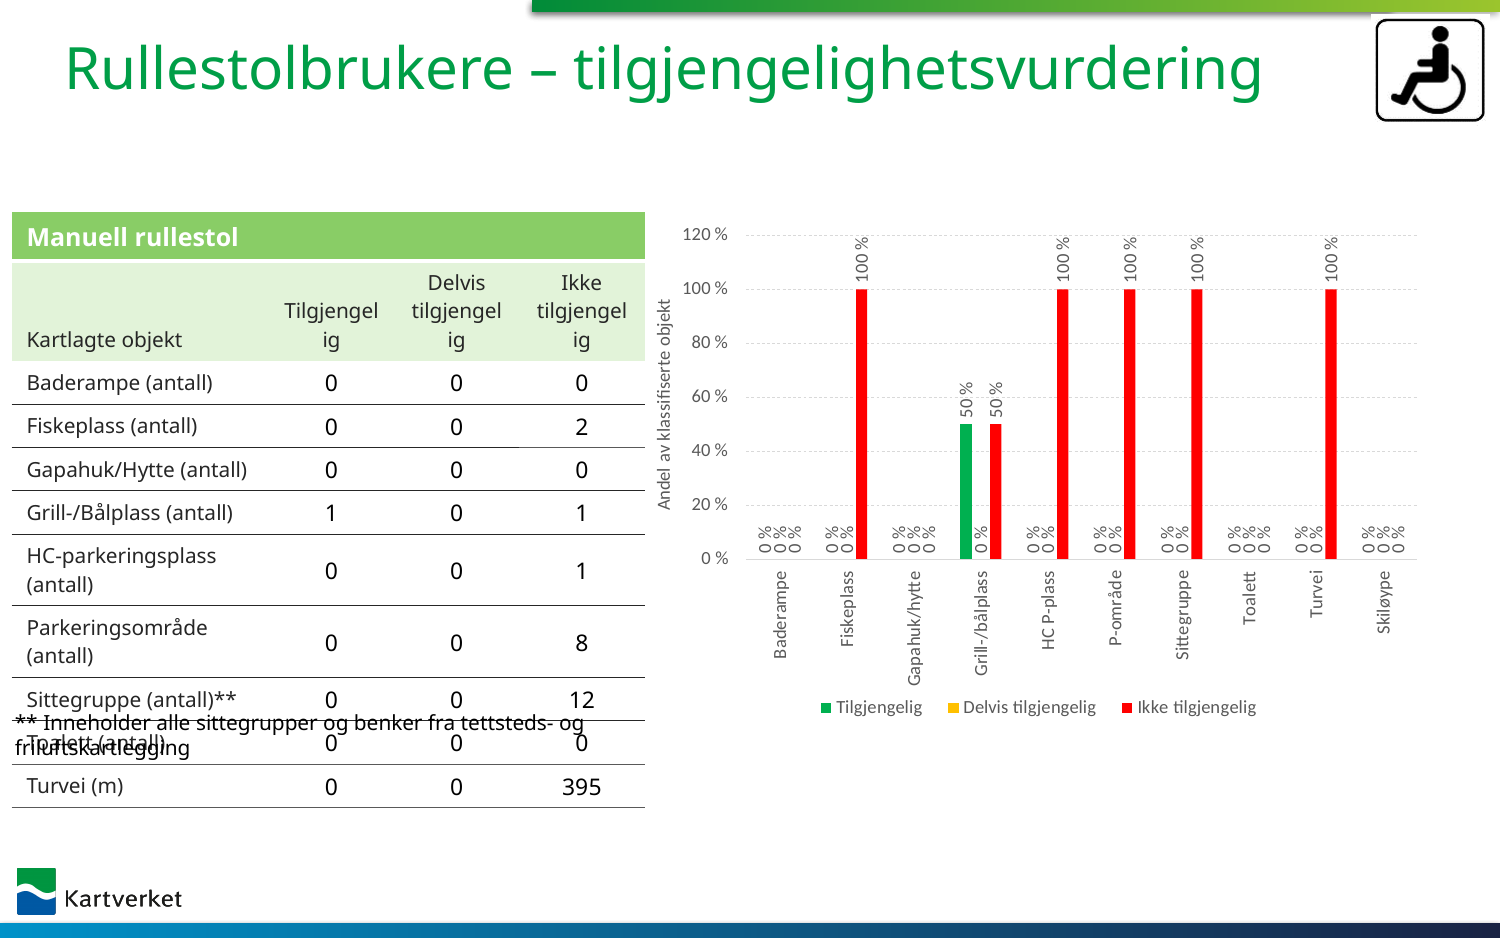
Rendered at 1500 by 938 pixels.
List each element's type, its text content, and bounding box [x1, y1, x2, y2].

table_cell 0 [519, 448, 638, 490]
table_header Manuell rullestol [12, 212, 645, 259]
picture [643, 218, 1427, 728]
table_cell 0 [269, 405, 394, 447]
table_cell Sittegruppe (antall)** [12, 678, 269, 702]
table_cell 0 [519, 361, 638, 404]
picture [1371, 13, 1491, 127]
table_cell 0 [269, 361, 394, 404]
text_box Rullestolbrukere – tilgjengelighetsvurdering [49, 12, 1372, 109]
table_cell Baderampe (antall) [12, 361, 269, 404]
table_cell 2 [519, 405, 638, 447]
table_cell Kartlagte objekt [12, 263, 269, 361]
table_cell Ikke tilgjengelig [519, 263, 638, 361]
table_cell 12 [519, 678, 638, 702]
table_cell 0 [269, 535, 394, 605]
table_cell 0 [394, 768, 519, 807]
table_cell 1 [519, 491, 638, 534]
text_box ** Inneholder alle sittegrupper og benker fra tettsteds- og friluftskartlegging [0, 702, 745, 768]
table_cell Gapahuk/Hytte (antall) [12, 448, 269, 490]
table_cell Fiskeplass (antall) [12, 405, 269, 447]
table_cell 0 [394, 448, 519, 490]
table_cell HC-parkeringsplass (antall) [12, 535, 269, 605]
table_cell 0 [394, 405, 519, 447]
table_cell 0 [394, 678, 519, 702]
table_cell 395 [519, 768, 645, 807]
table_cell 0 [394, 606, 519, 677]
table_cell 0 [269, 606, 394, 677]
table_cell 0 [269, 448, 394, 490]
table_cell 8 [519, 606, 638, 677]
table_cell Delvis tilgjengelig [394, 263, 519, 361]
table_cell Tilgjengelig [269, 263, 394, 361]
table_cell 1 [269, 491, 394, 534]
table_cell 0 [394, 361, 519, 404]
table_cell 0 [394, 491, 519, 534]
table_cell 0 [269, 678, 394, 702]
table_cell 0 [394, 535, 519, 605]
table_cell Turvei (m) [12, 768, 269, 807]
table_cell Grill-/Bålplass (antall) [12, 491, 269, 534]
table_cell 0 [269, 768, 394, 807]
table_cell Parkeringsområde (antall) [12, 606, 269, 677]
table_cell 1 [519, 535, 638, 605]
